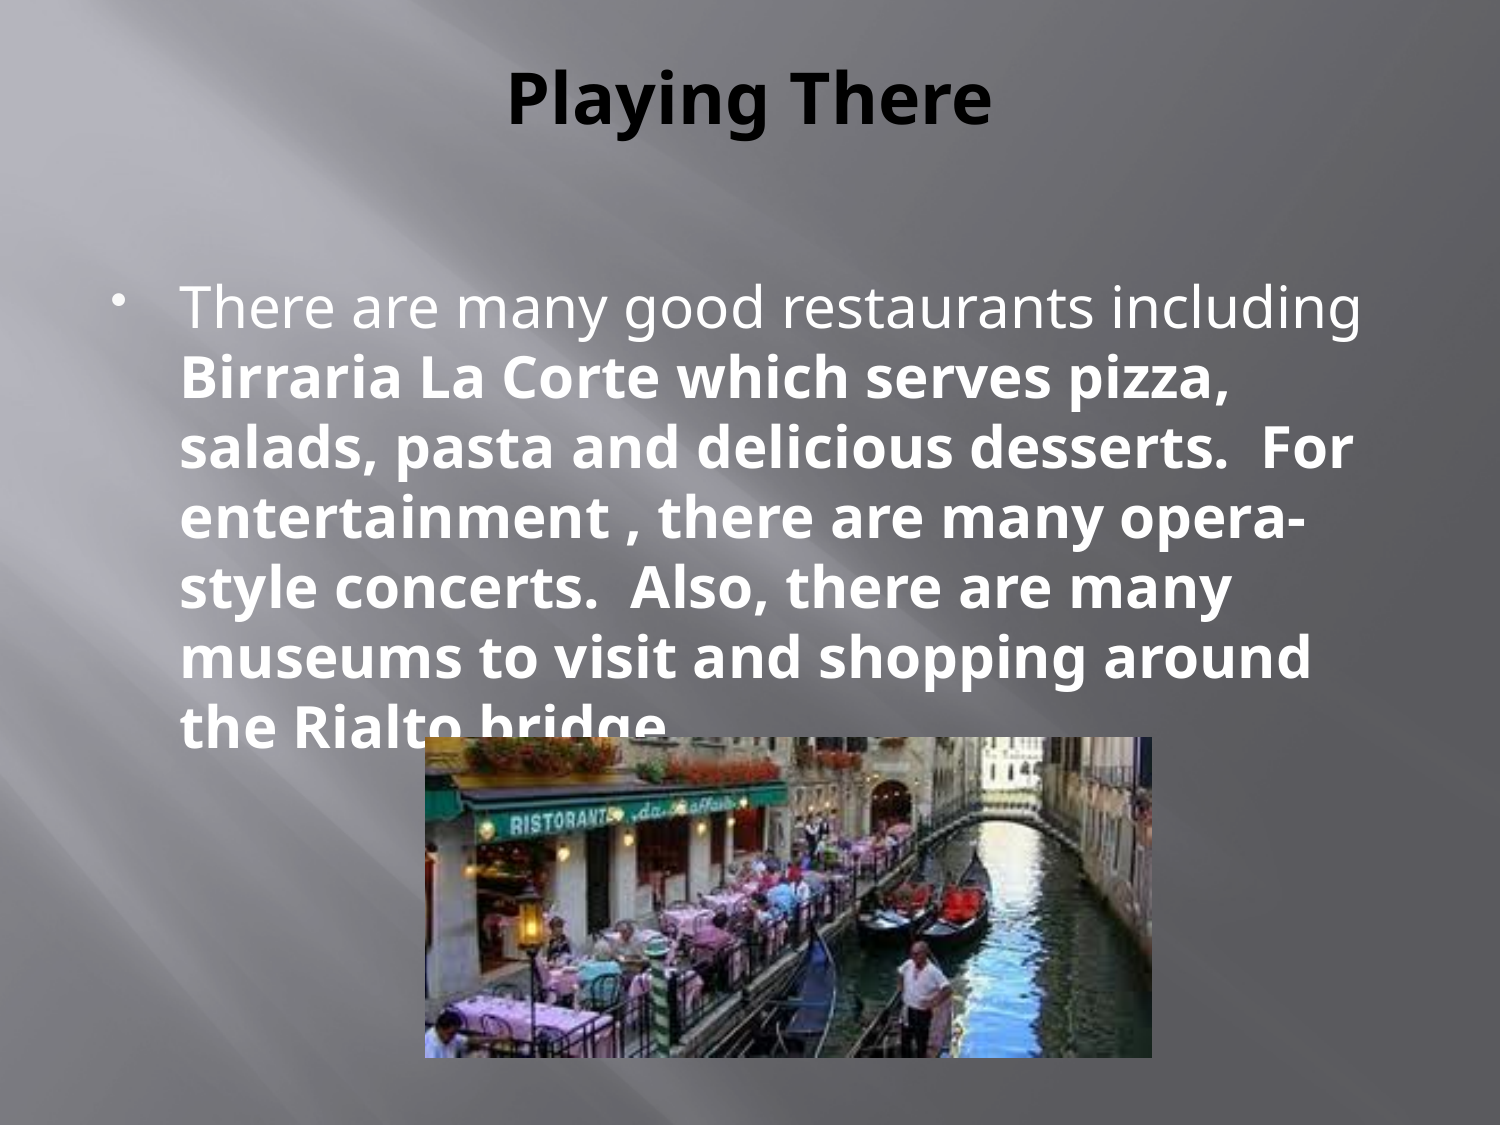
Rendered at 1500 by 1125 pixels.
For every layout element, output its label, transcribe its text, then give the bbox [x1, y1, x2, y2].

picture [424, 737, 1153, 1058]
title Playing There [75, 45, 1425, 233]
list There are many good restaurants including Birraria La Corte which serves pizza, salads, pasta and delicious desserts. For entertainment , there are many opera-style concerts. Also, there are many museums to visit and shopping around the Rialto bridge. [75, 262, 1425, 1035]
